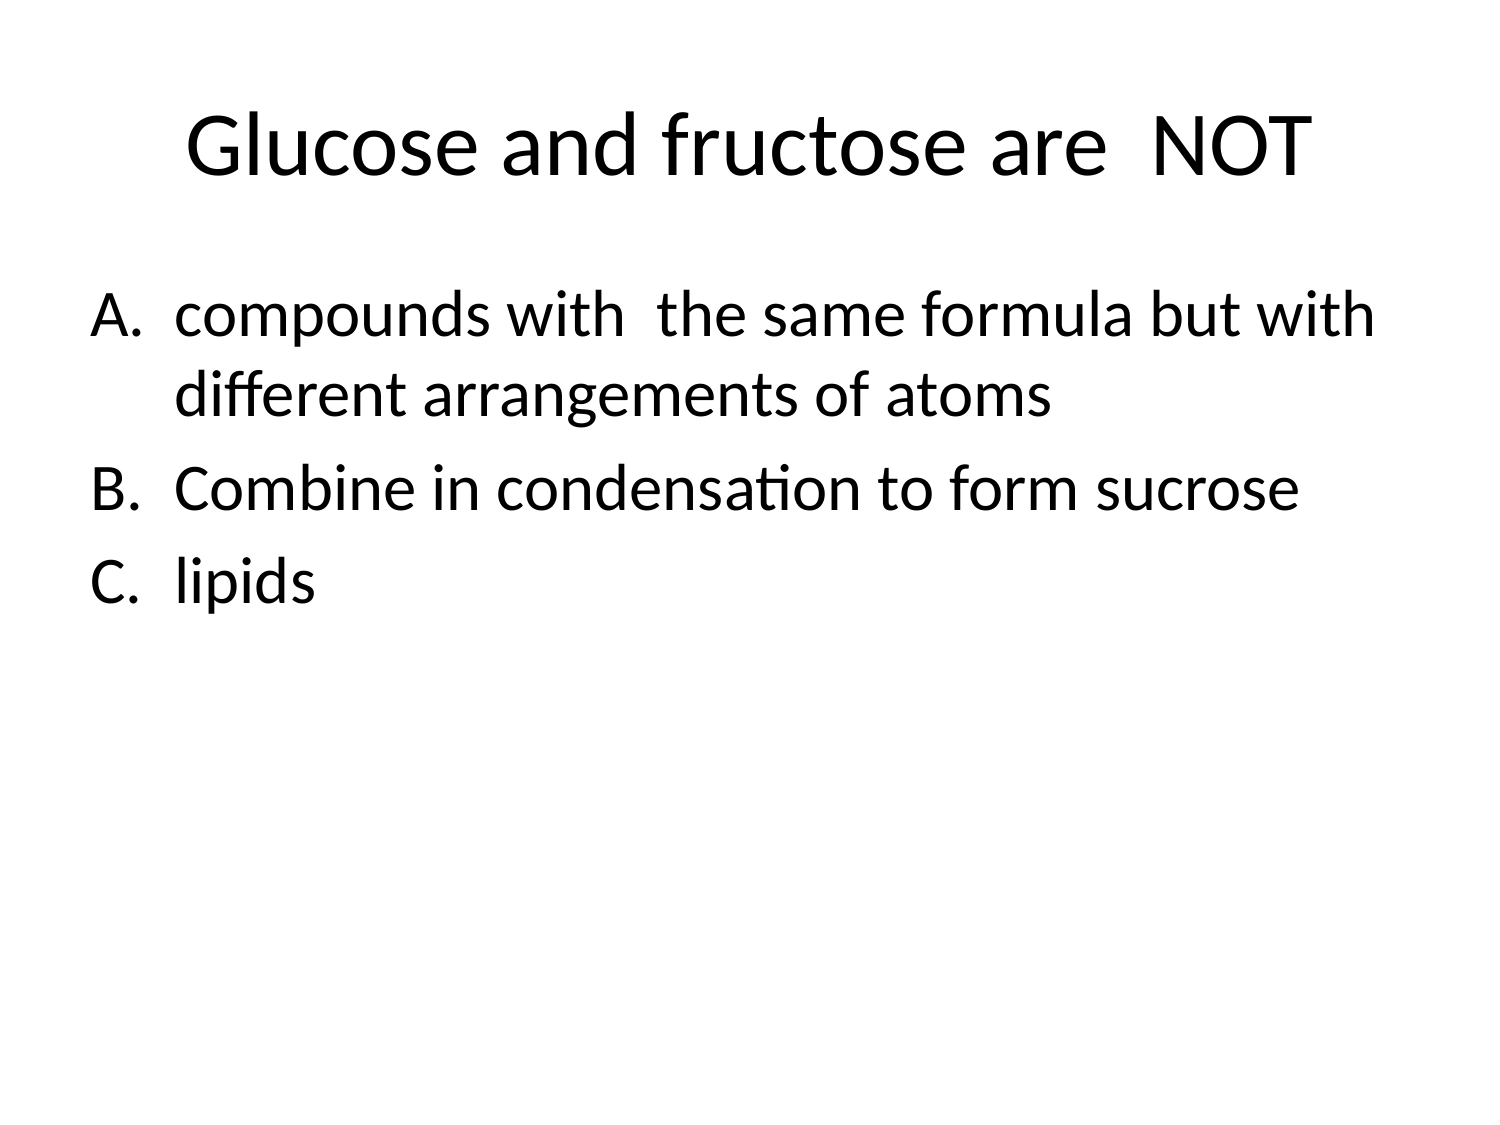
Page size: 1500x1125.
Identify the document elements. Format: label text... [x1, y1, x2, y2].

list compounds with the same formula but with different arrangements of atoms Combine in condensation to form sucrose lipids [75, 262, 1425, 1005]
title Glucose and fructose are NOT [75, 45, 1425, 233]
